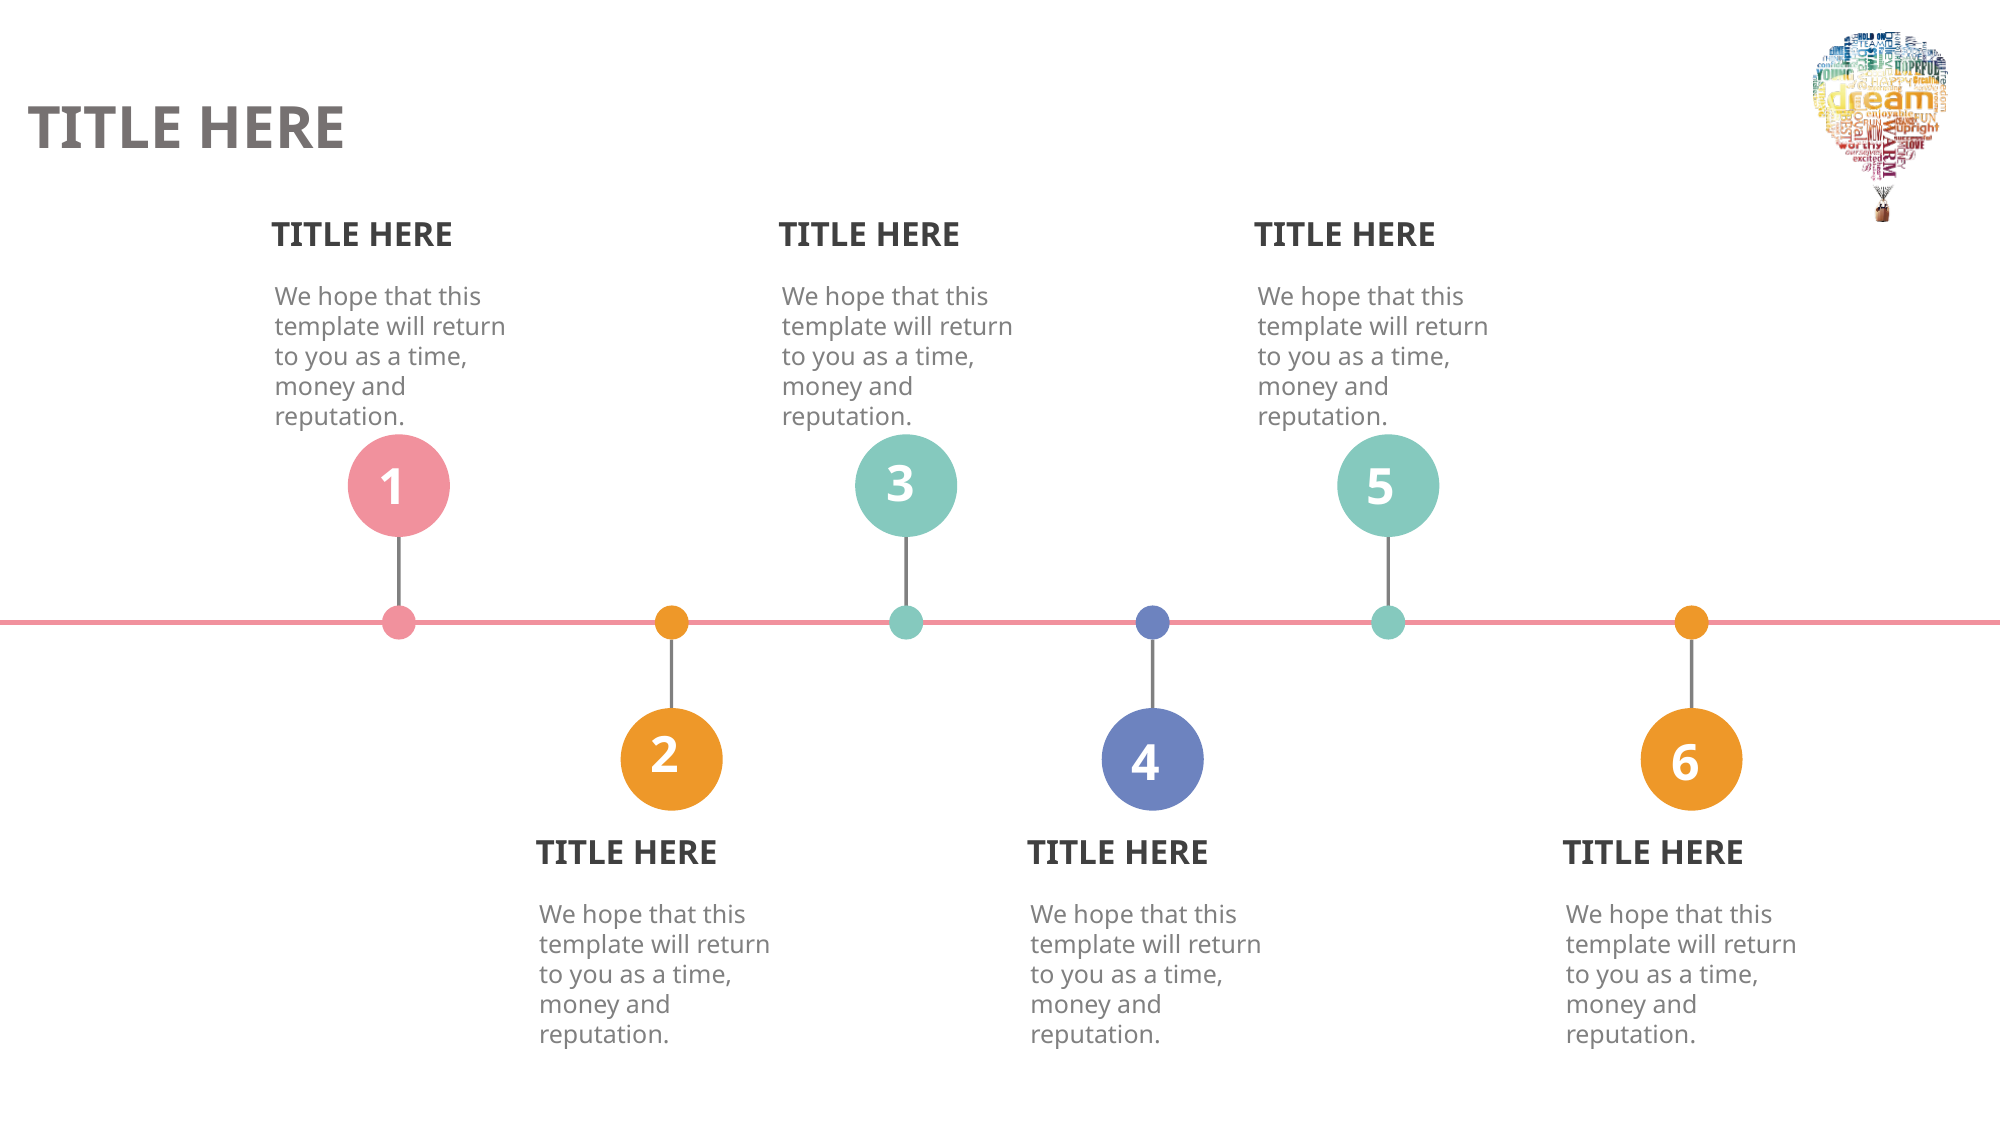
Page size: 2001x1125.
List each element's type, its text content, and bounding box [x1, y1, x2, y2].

text_box [0, 620, 381, 625]
text_box TITLE HERE [12, 82, 487, 168]
text_box TITLE HERE [1012, 823, 1224, 879]
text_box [889, 537, 924, 640]
text_box We hope that this template will return to you as a time, money and reputation. [1015, 891, 1306, 1056]
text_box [1337, 434, 1440, 537]
text_box [1709, 620, 2000, 625]
text_box [1406, 620, 1674, 625]
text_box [1371, 537, 1406, 640]
text_box TITLE HERE [256, 205, 468, 261]
text_box We hope that this template will return to you as a time, money and reputation. [259, 273, 550, 438]
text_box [855, 434, 958, 537]
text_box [1135, 605, 1170, 708]
text_box TITLE HERE [1547, 823, 1759, 879]
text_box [654, 605, 689, 708]
text_box TITLE HERE [520, 823, 733, 879]
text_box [347, 434, 450, 537]
text_box We hope that this template will return to you as a time, money and reputation. [1242, 273, 1533, 438]
picture [1811, 29, 1948, 222]
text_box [620, 708, 723, 811]
text_box We hope that this template will return to you as a time, money and reputation. [524, 891, 815, 1056]
text_box [924, 620, 1135, 625]
text_box TITLE HERE [1239, 205, 1451, 261]
text_box [416, 620, 654, 625]
text_box We hope that this template will return to you as a time, money and reputation. [767, 273, 1058, 438]
text_box [689, 620, 889, 625]
text_box TITLE HERE [763, 205, 976, 261]
text_box We hope that this template will return to you as a time, money and reputation. [1551, 891, 1842, 1056]
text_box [1640, 708, 1743, 811]
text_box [1101, 708, 1204, 811]
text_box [1674, 605, 1709, 708]
text_box [1170, 620, 1371, 625]
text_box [381, 537, 416, 640]
